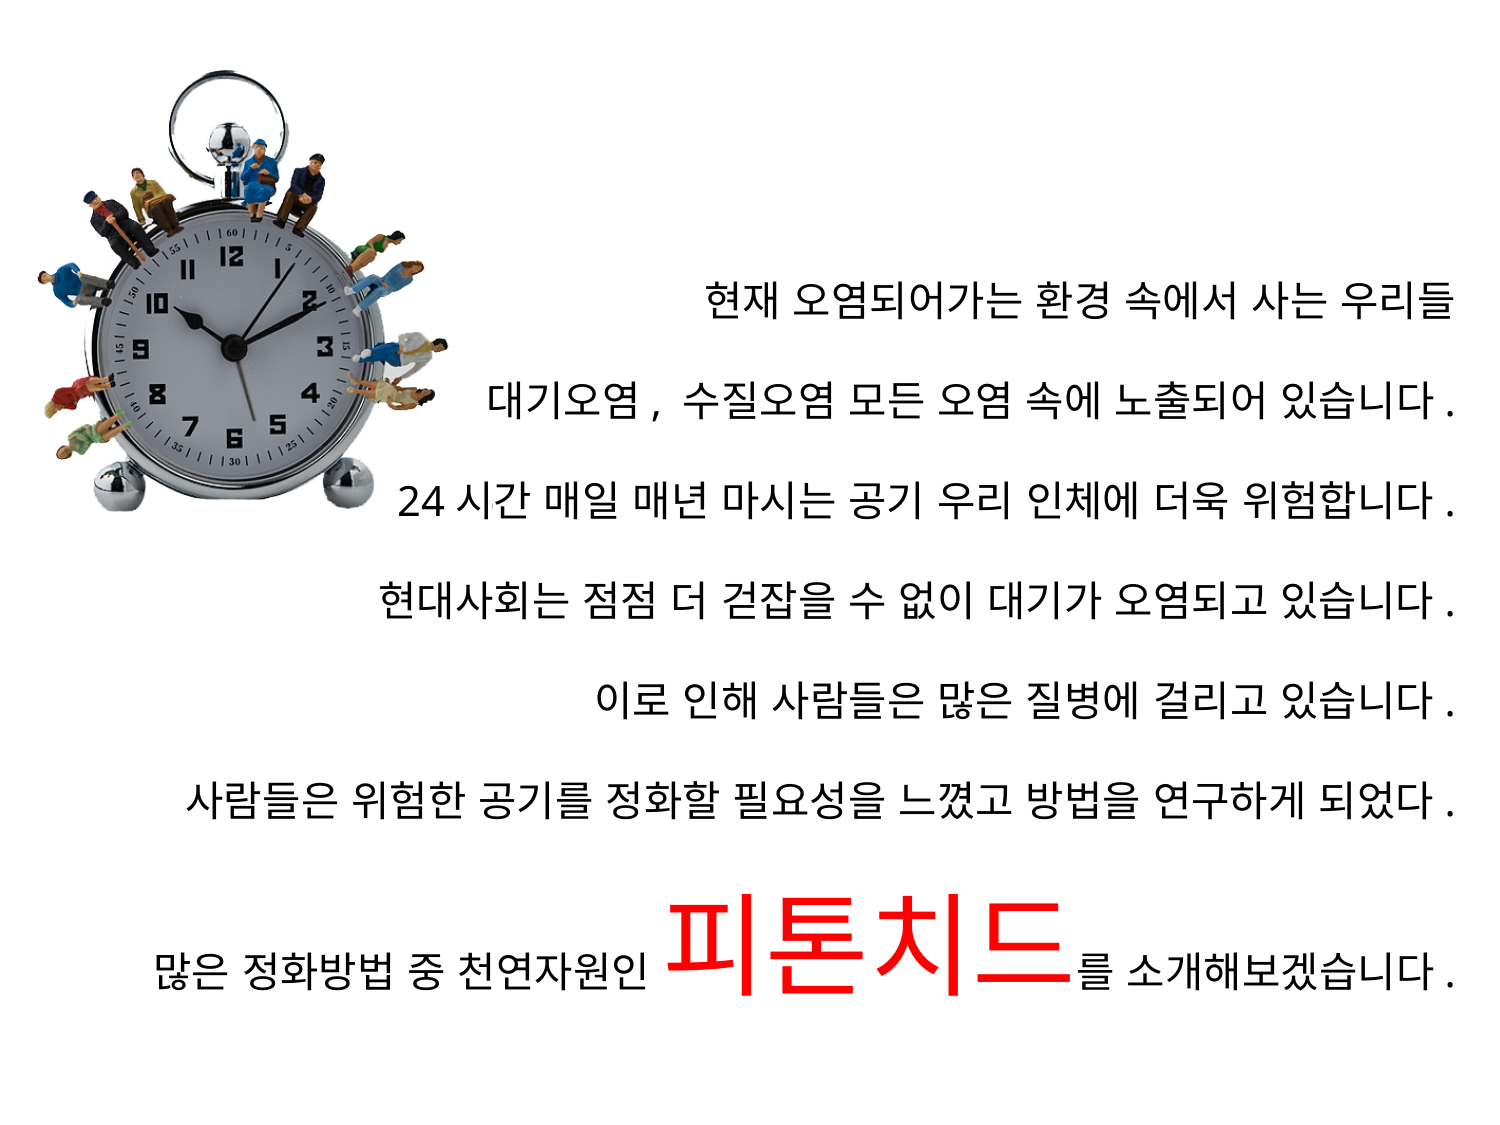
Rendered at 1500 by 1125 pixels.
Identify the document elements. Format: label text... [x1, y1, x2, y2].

text_box 현재 오염되어가는 환경 속에서 사는 우리들 대기오염, 수질오염 모든 오염 속에 노출되어 있습니다. 24시간 매일 매년 마시는 공기 우리 인체에 더욱 위험합니다. 현대사회는 점점 더 걷잡을 수 없이 대기가 오염되고 있습니다. 이로 인해 사람들은 많은 질병에 걸리고 있습니다. 사람들은 위험한 공기를 정화할 필요성을 느꼈고 방법을 연구하게 되었다. 많은 정화방법 중 천연자원인 피톤치드를 소개해보겠습니다. [76, 267, 1471, 1063]
picture [0, 0, 494, 568]
